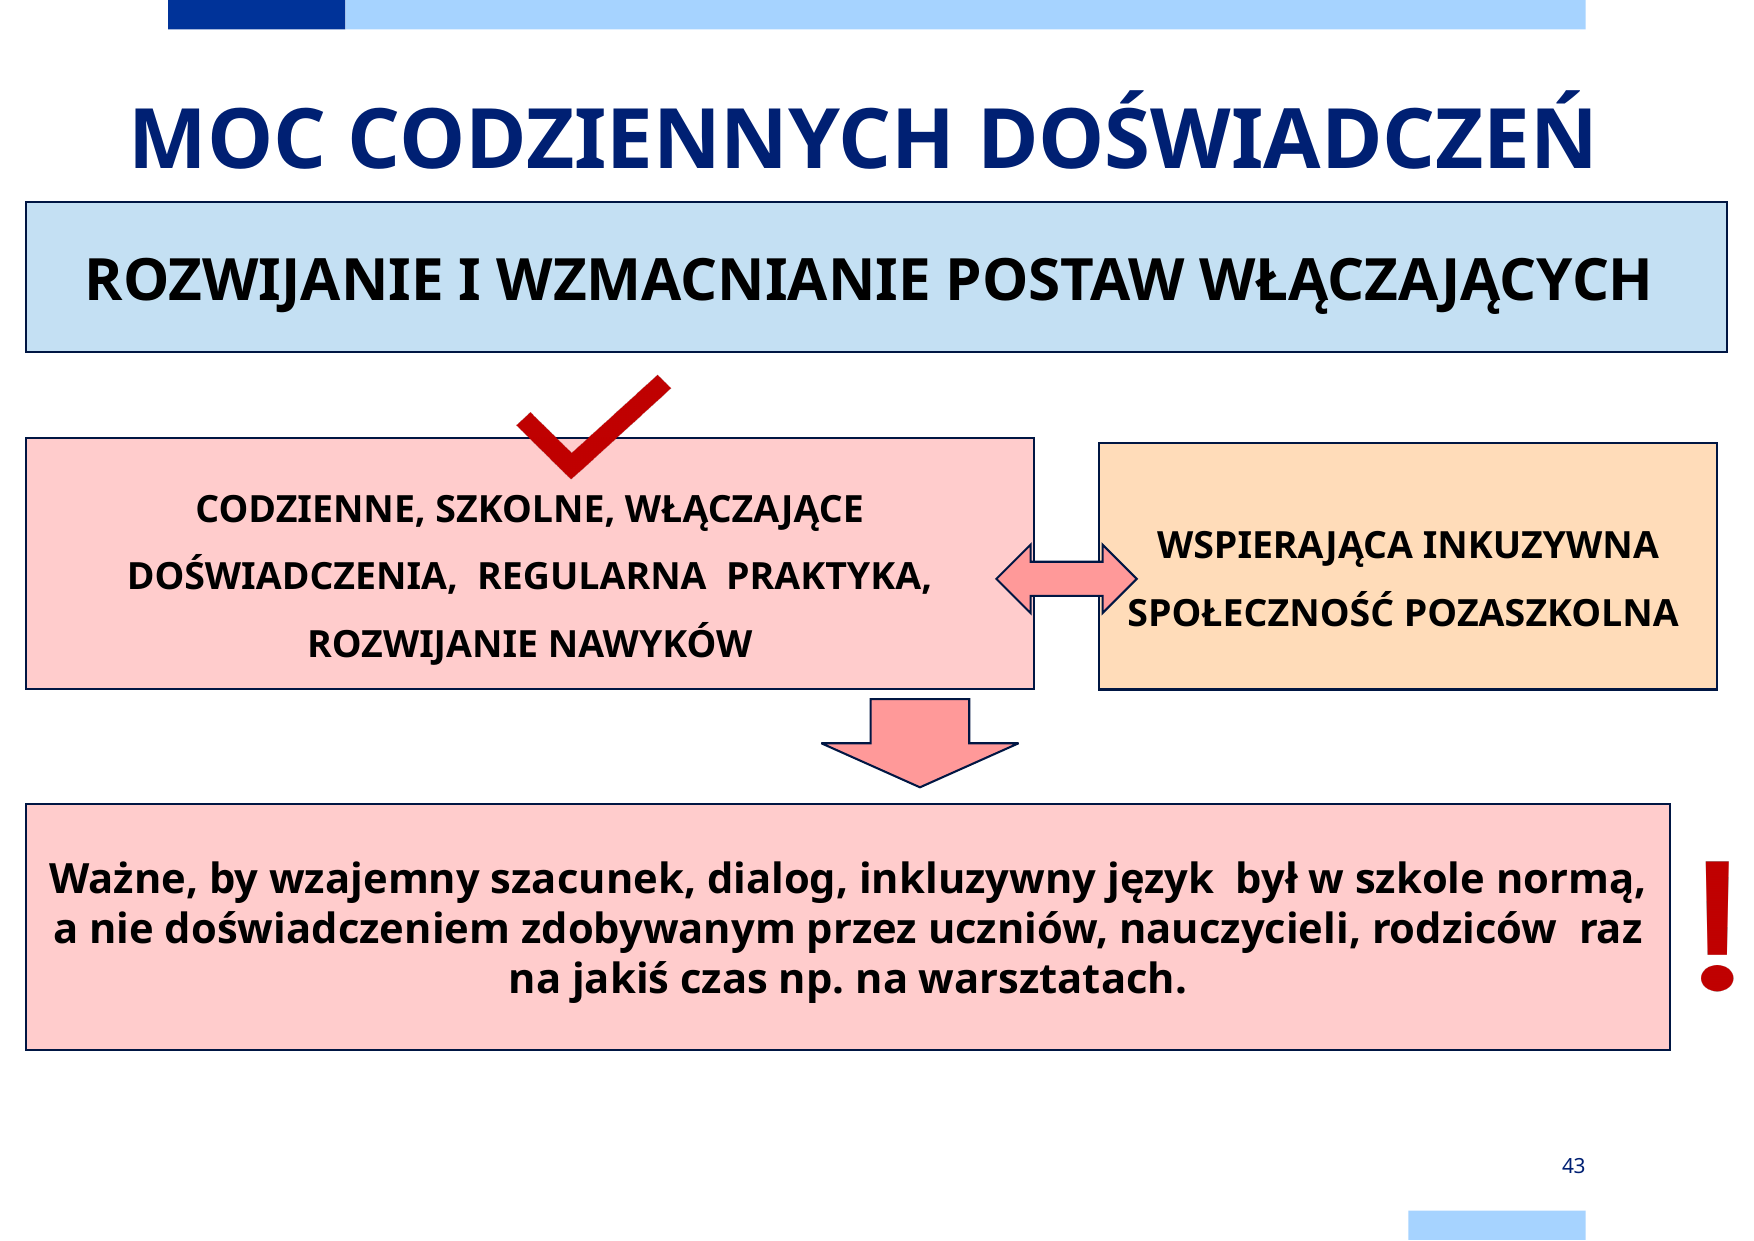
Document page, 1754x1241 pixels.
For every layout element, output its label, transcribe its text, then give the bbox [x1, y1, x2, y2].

text_box WSPIERAJĄCA INKUZYWNA SPOŁECZNOŚĆ POZASZKOLNA [1098, 442, 1718, 691]
picture [513, 349, 675, 504]
text_box CODZIENNE, SZKOLNE, WŁĄCZAJĄCE DOŚWIADCZENIA, REGULARNA PRAKTYKA, ROZWIJANIE NAWYKÓW [25, 437, 1035, 690]
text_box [26, 699, 1754, 1051]
text_box [994, 542, 1139, 616]
slide_number 43 [1408, 1151, 1586, 1182]
text_box ROZWIJANIE I WZMACNIANIE POSTAW WŁĄCZAJĄCYCH [25, 201, 1728, 353]
title MOC CODZIENNYCH DOŚWIADCZEŃ [0, 0, 1728, 207]
